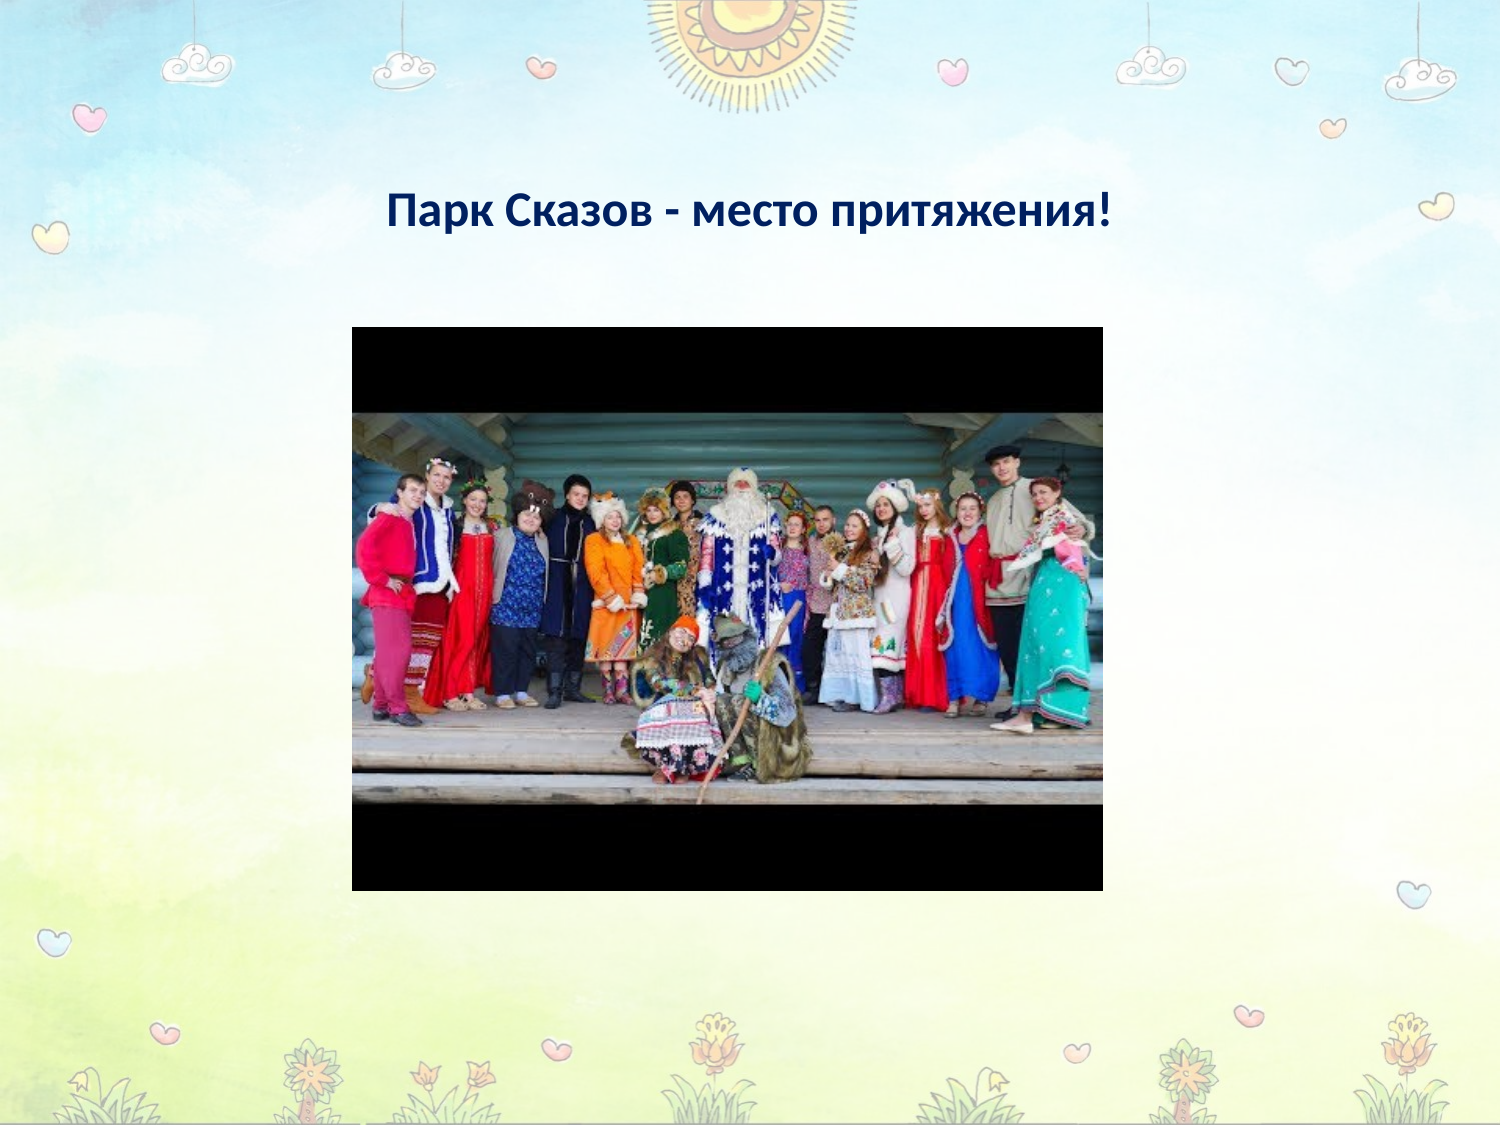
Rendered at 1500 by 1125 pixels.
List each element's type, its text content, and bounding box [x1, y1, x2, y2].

picture [352, 327, 1103, 891]
text_box Парк Сказов - место притяжения! [78, 161, 1422, 271]
